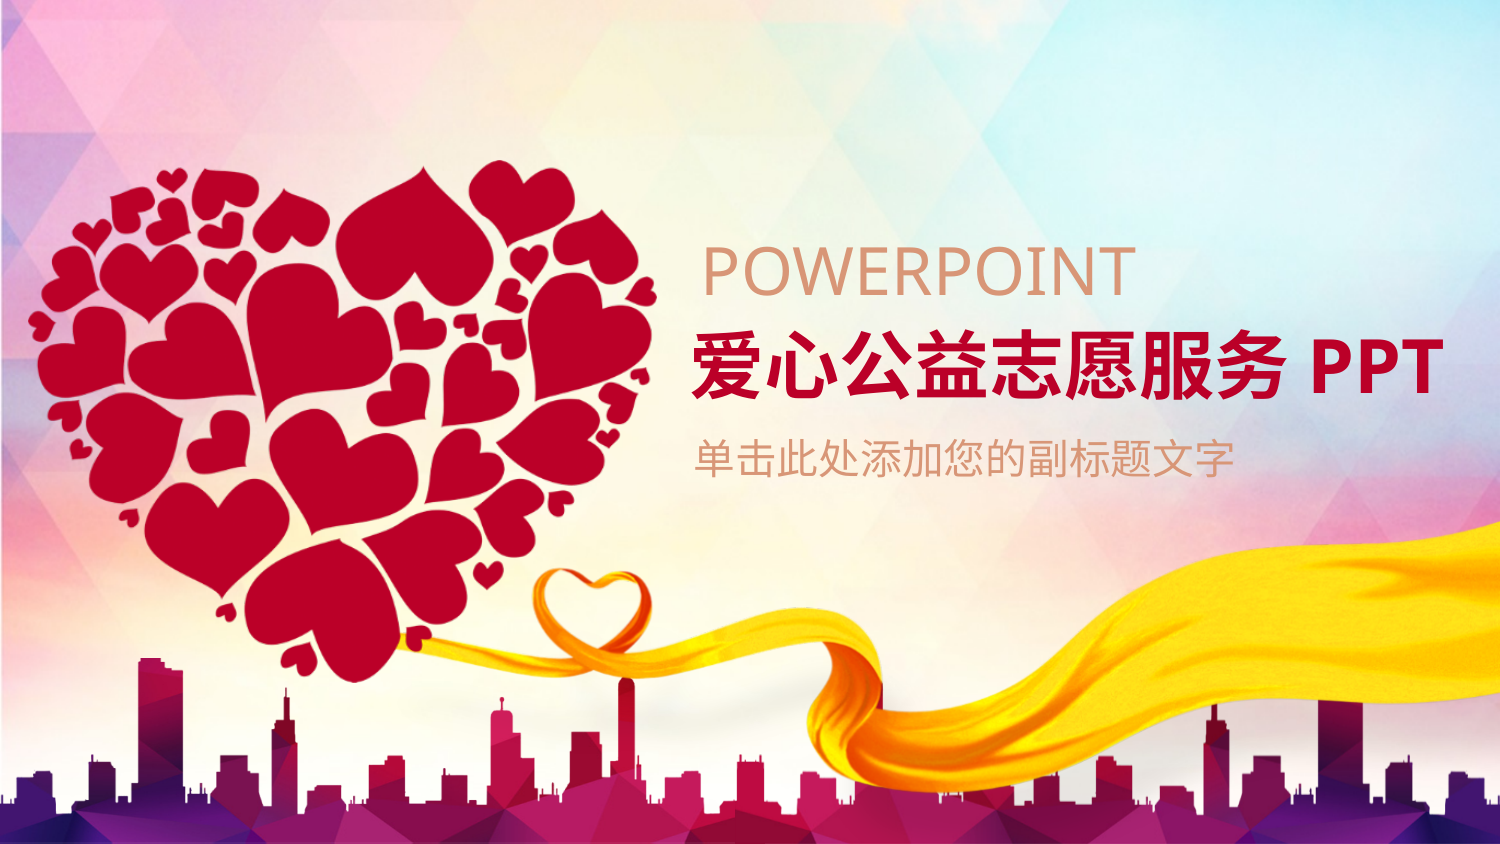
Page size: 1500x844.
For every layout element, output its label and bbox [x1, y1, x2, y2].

text_box [0, 658, 364, 844]
picture [0, 0, 1500, 844]
